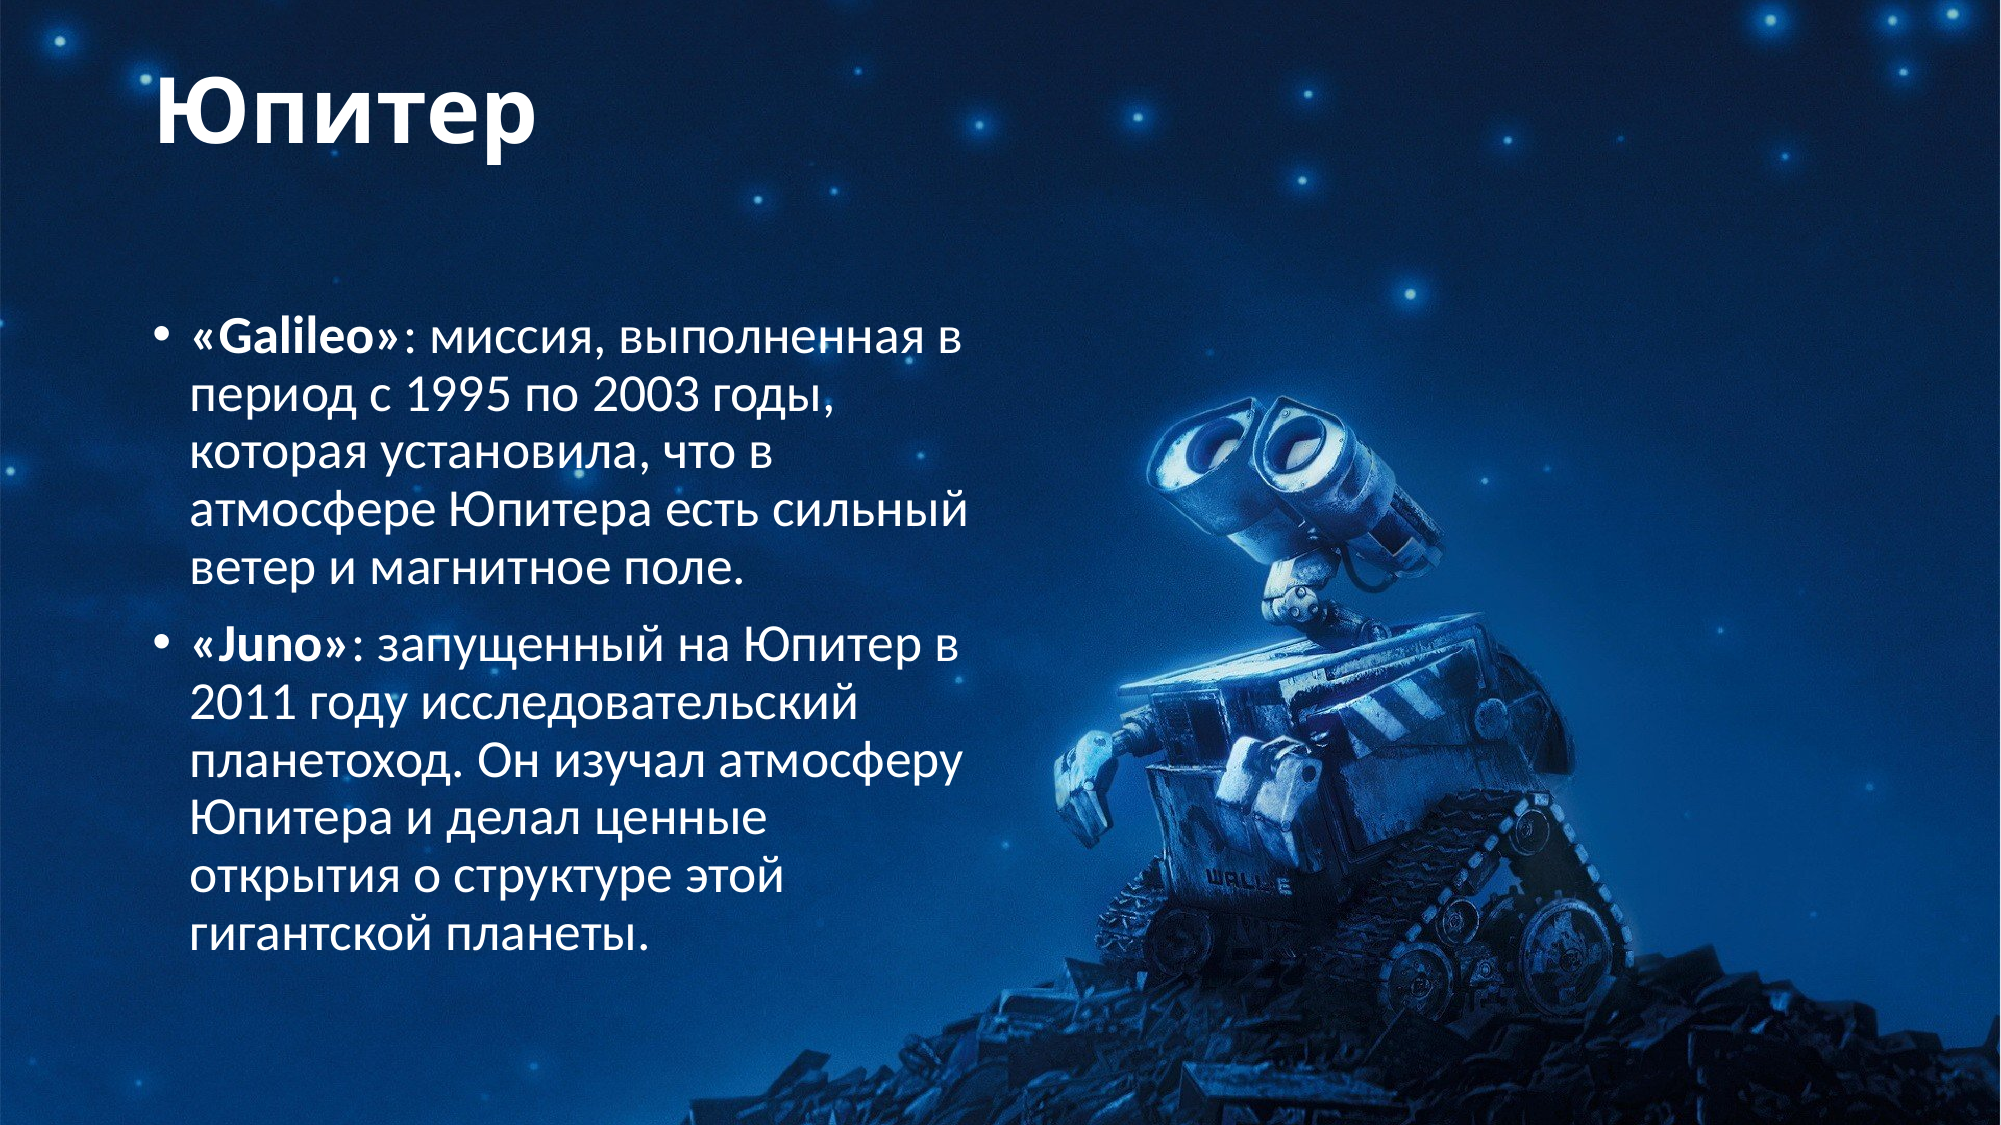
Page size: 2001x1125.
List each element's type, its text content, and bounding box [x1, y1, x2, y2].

title Юпитер [137, 59, 1863, 278]
picture [0, 0, 2001, 1125]
list «Galileo»: миссия, выполненная в период с 1995 по 2003 годы, которая установила, что в атмосфере Юпитера есть сильный ветер и магнитное поле. «Juno»: запущенный на Юпитер в 2011 году исследовательский планетоход. Он изучал атмосферу Юпитера и делал ценные открытия о структуре этой гигантской планеты. [137, 299, 988, 1014]
